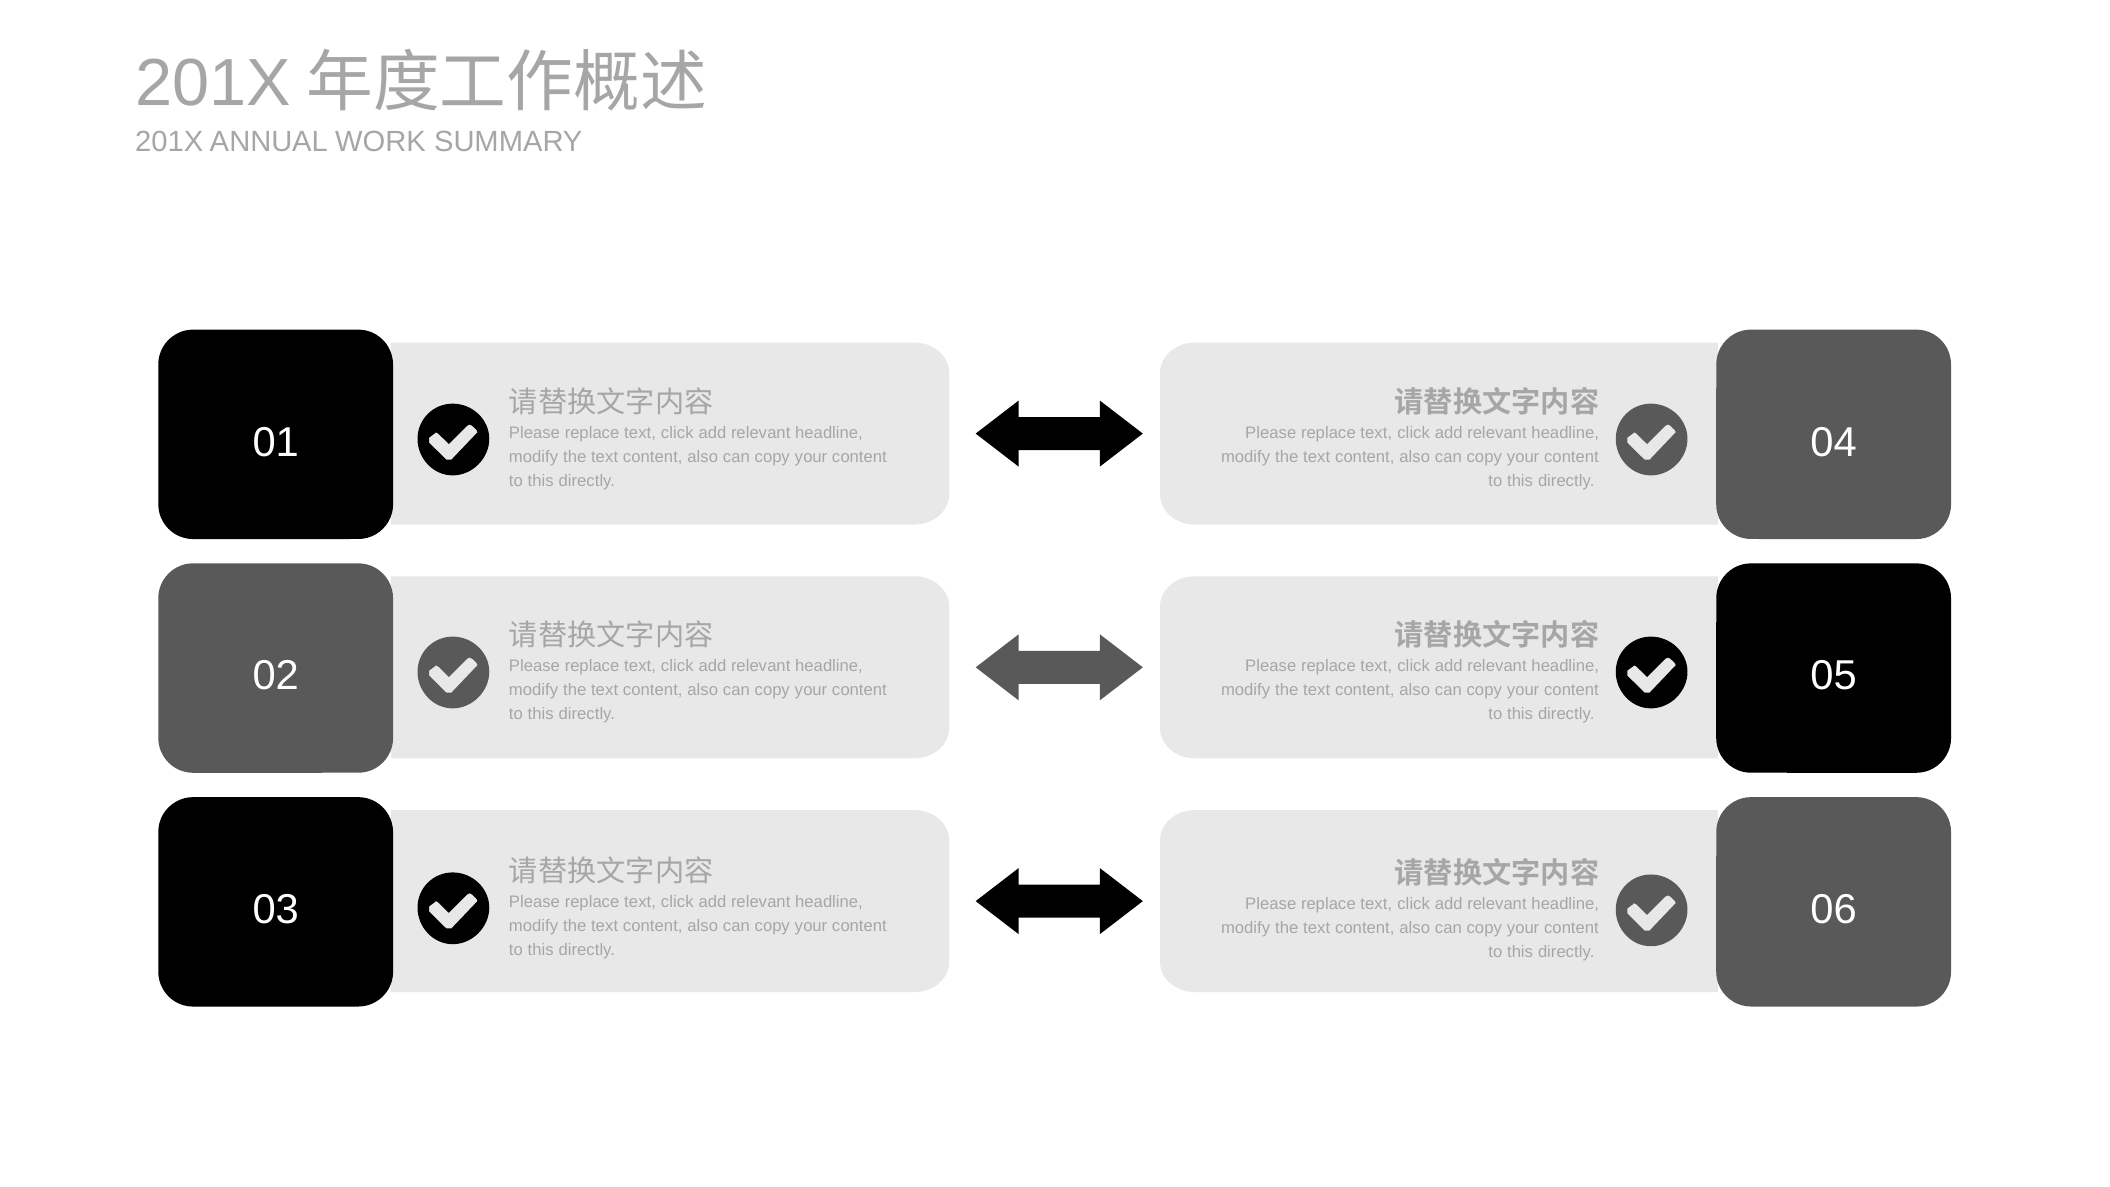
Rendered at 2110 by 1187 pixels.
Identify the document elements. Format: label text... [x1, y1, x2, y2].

text_box [390, 809, 951, 994]
text_box 01 [157, 328, 395, 541]
text_box [1615, 874, 1688, 947]
text_box 05 [1715, 562, 1953, 774]
text_box [974, 865, 1145, 937]
text_box 04 [1715, 328, 1953, 541]
text_box 02 [157, 562, 395, 774]
text_box [390, 575, 951, 760]
text_box [1158, 341, 1720, 526]
text_box [974, 632, 1145, 703]
text_box [390, 341, 951, 526]
text_box [417, 872, 490, 945]
text_box 请替换文字内容 Please replace text, click add relevant headline, modify the text content, also can copy your content to this directly. [1211, 847, 1600, 961]
text_box 03 [157, 796, 395, 1008]
text_box 请替换文字内容 Please replace text, click add relevant headline, modify the text content, also can copy your content to this directly. [508, 844, 897, 959]
text_box 06 [1715, 796, 1953, 1008]
text_box [1158, 809, 1720, 994]
text_box 201X ANNUAL WORK SUMMARY [135, 122, 596, 158]
text_box [417, 403, 490, 476]
text_box [1158, 575, 1720, 760]
text_box 201X年度工作概述 [135, 38, 783, 119]
text_box [1615, 403, 1688, 476]
text_box 请替换文字内容 Please replace text, click add relevant headline, modify the text content, also can copy your content to this directly. [508, 609, 897, 723]
text_box 请替换文字内容 Please replace text, click add relevant headline, modify the text content, also can copy your content to this directly. [1211, 609, 1600, 723]
text_box [1615, 636, 1688, 709]
text_box 请替换文字内容 Please replace text, click add relevant headline, modify the text content, also can copy your content to this directly. [508, 376, 897, 490]
text_box [974, 398, 1145, 469]
text_box 请替换文字内容 Please replace text, click add relevant headline, modify the text content, also can copy your content to this directly. [1211, 376, 1600, 490]
text_box [417, 636, 490, 709]
